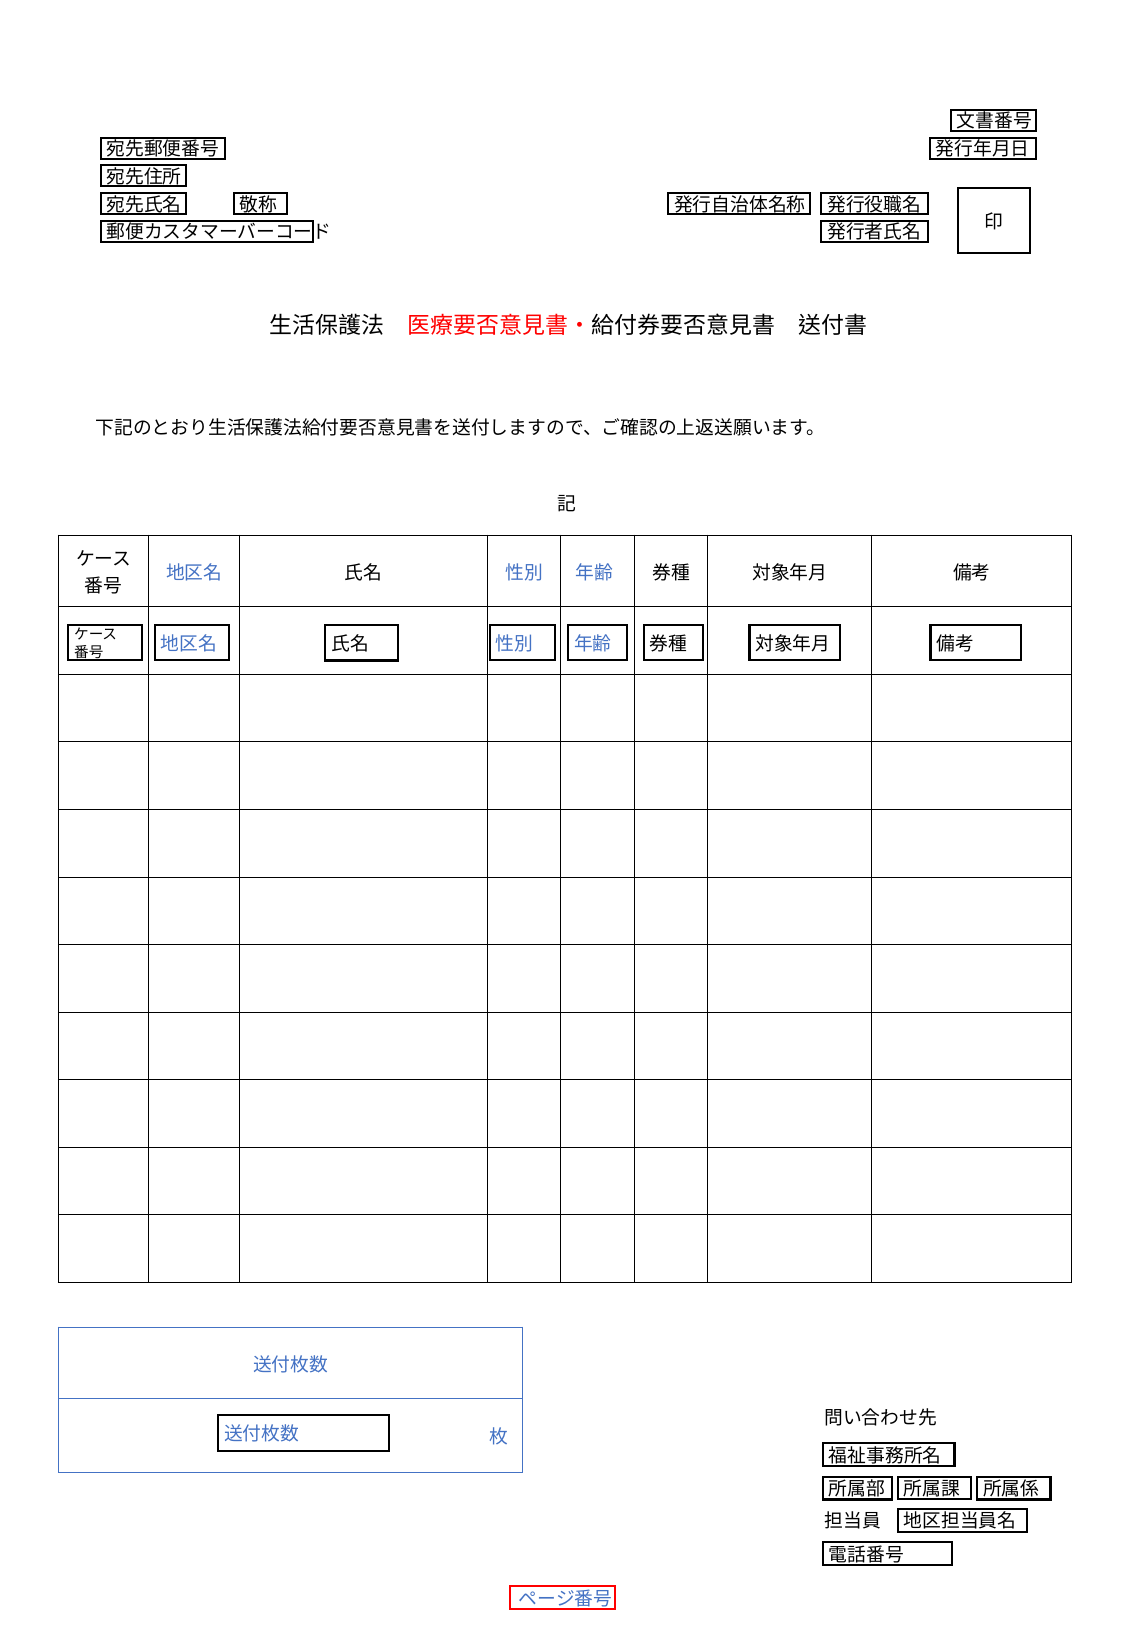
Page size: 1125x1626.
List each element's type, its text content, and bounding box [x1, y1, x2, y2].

table_cell [59, 675, 148, 741]
table_cell [635, 1215, 707, 1282]
table_cell [149, 945, 239, 1012]
table_cell [872, 945, 1071, 1012]
table_cell [708, 945, 871, 1012]
text_box 地区名 [154, 624, 230, 661]
table_cell [488, 675, 560, 741]
table_cell [240, 1215, 487, 1282]
table_cell [708, 1148, 871, 1214]
table_header 券種 [635, 536, 707, 606]
table_cell [635, 742, 707, 809]
text_box ケース 番号 [67, 624, 143, 661]
table_cell [561, 1215, 634, 1282]
table_cell [708, 675, 871, 741]
table_cell [240, 1080, 487, 1147]
text_box 発行役職名 [820, 192, 929, 215]
table_cell [872, 1148, 1071, 1214]
text_box 氏名 [324, 624, 399, 662]
table_cell [708, 878, 871, 944]
table_cell [488, 607, 560, 674]
table_cell [240, 607, 487, 674]
table_cell [488, 1080, 560, 1147]
table_cell [488, 1215, 560, 1282]
table_cell 枚 [59, 1399, 522, 1472]
table_cell [240, 1148, 487, 1214]
table_cell [59, 1080, 148, 1147]
text_box 敬称 [233, 192, 288, 215]
table_cell [488, 1148, 560, 1214]
table_cell [59, 1148, 148, 1214]
table_cell [59, 878, 148, 944]
table_cell [561, 1080, 634, 1147]
text_box 備考 [929, 624, 1022, 661]
table_cell [149, 1148, 239, 1214]
table_cell [59, 1013, 148, 1079]
table_cell [561, 675, 634, 741]
table_cell [149, 675, 239, 741]
text_box 送付枚数 [217, 1414, 390, 1452]
table_cell [240, 810, 487, 877]
table_cell [240, 675, 487, 741]
table_cell [708, 1013, 871, 1079]
text_box 券種 [643, 624, 704, 661]
table_cell [872, 1080, 1071, 1147]
text_box 生活保護法 医療要否意見書・給付券要否意見書 送付書 [96, 302, 1042, 346]
table_cell [708, 1080, 871, 1147]
table_cell [240, 1013, 487, 1079]
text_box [929, 109, 1037, 159]
table_cell [488, 810, 560, 877]
table_cell [635, 675, 707, 741]
table_cell [561, 742, 634, 809]
table_cell [635, 810, 707, 877]
table_cell [872, 878, 1071, 944]
table_cell [561, 810, 634, 877]
table_header 対象年月 [708, 536, 871, 606]
table_header 年齢 [561, 536, 634, 606]
table_cell [708, 1215, 871, 1282]
table_cell [488, 1013, 560, 1079]
text_box 宛先郵便番号 [100, 137, 226, 160]
table_cell [149, 810, 239, 877]
table_cell [488, 878, 560, 944]
text_box 対象年月 [748, 624, 841, 661]
table_cell [149, 742, 239, 809]
table_cell [59, 810, 148, 877]
table_cell [488, 945, 560, 1012]
table_cell [561, 878, 634, 944]
table_cell [149, 1013, 239, 1079]
table_cell [59, 607, 148, 674]
table_cell [59, 1215, 148, 1282]
text_box 年齢 [567, 624, 628, 661]
table_header 性別 [488, 536, 560, 606]
table_cell [708, 742, 871, 809]
text_box 郵便カスタマーバーコード [100, 220, 314, 243]
table_cell [240, 945, 487, 1012]
table_cell [635, 878, 707, 944]
table_cell [872, 742, 1071, 809]
table_cell [561, 945, 634, 1012]
table_cell [240, 878, 487, 944]
text_box 下記のとおり生活保護法給付要否意見書を送付しますので、ご確認の上返送願います。 [89, 415, 1037, 438]
text_box 発行自治体名称 [667, 192, 811, 215]
text_box ページ番号 [509, 1585, 616, 1610]
table_cell [561, 1148, 634, 1214]
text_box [809, 1398, 1051, 1566]
table_cell [149, 878, 239, 944]
text_box 性別 [489, 624, 556, 661]
table_header 氏名 [240, 536, 487, 606]
table_cell [635, 1080, 707, 1147]
table_cell [635, 945, 707, 1012]
table_cell [149, 607, 239, 674]
table_cell [561, 607, 634, 674]
text_box 記 [94, 483, 1040, 522]
table_cell [59, 945, 148, 1012]
table_cell [872, 1013, 1071, 1079]
table_header 送付枚数 [59, 1328, 522, 1398]
text_box 印 [957, 187, 1031, 254]
table_cell [635, 1148, 707, 1214]
text_box 宛先氏名 [100, 192, 187, 215]
table_cell [708, 810, 871, 877]
table_cell [872, 810, 1071, 877]
text_box 発行者氏名 [820, 220, 929, 243]
table_cell [561, 1013, 634, 1079]
table_cell [149, 1215, 239, 1282]
table_cell [240, 742, 487, 809]
table_cell [635, 607, 707, 674]
text_box 宛先住所 [100, 164, 187, 187]
table_cell [872, 675, 1071, 741]
table_cell [708, 607, 871, 674]
table_cell [872, 607, 1071, 674]
table_cell [872, 1215, 1071, 1282]
table_cell [635, 1013, 707, 1079]
table_cell [488, 742, 560, 809]
table_header ケース番号 [59, 536, 148, 606]
table_cell [149, 1080, 239, 1147]
table_cell [59, 742, 148, 809]
table_header 地区名 [149, 536, 239, 606]
table_header 備考 [872, 536, 1071, 606]
